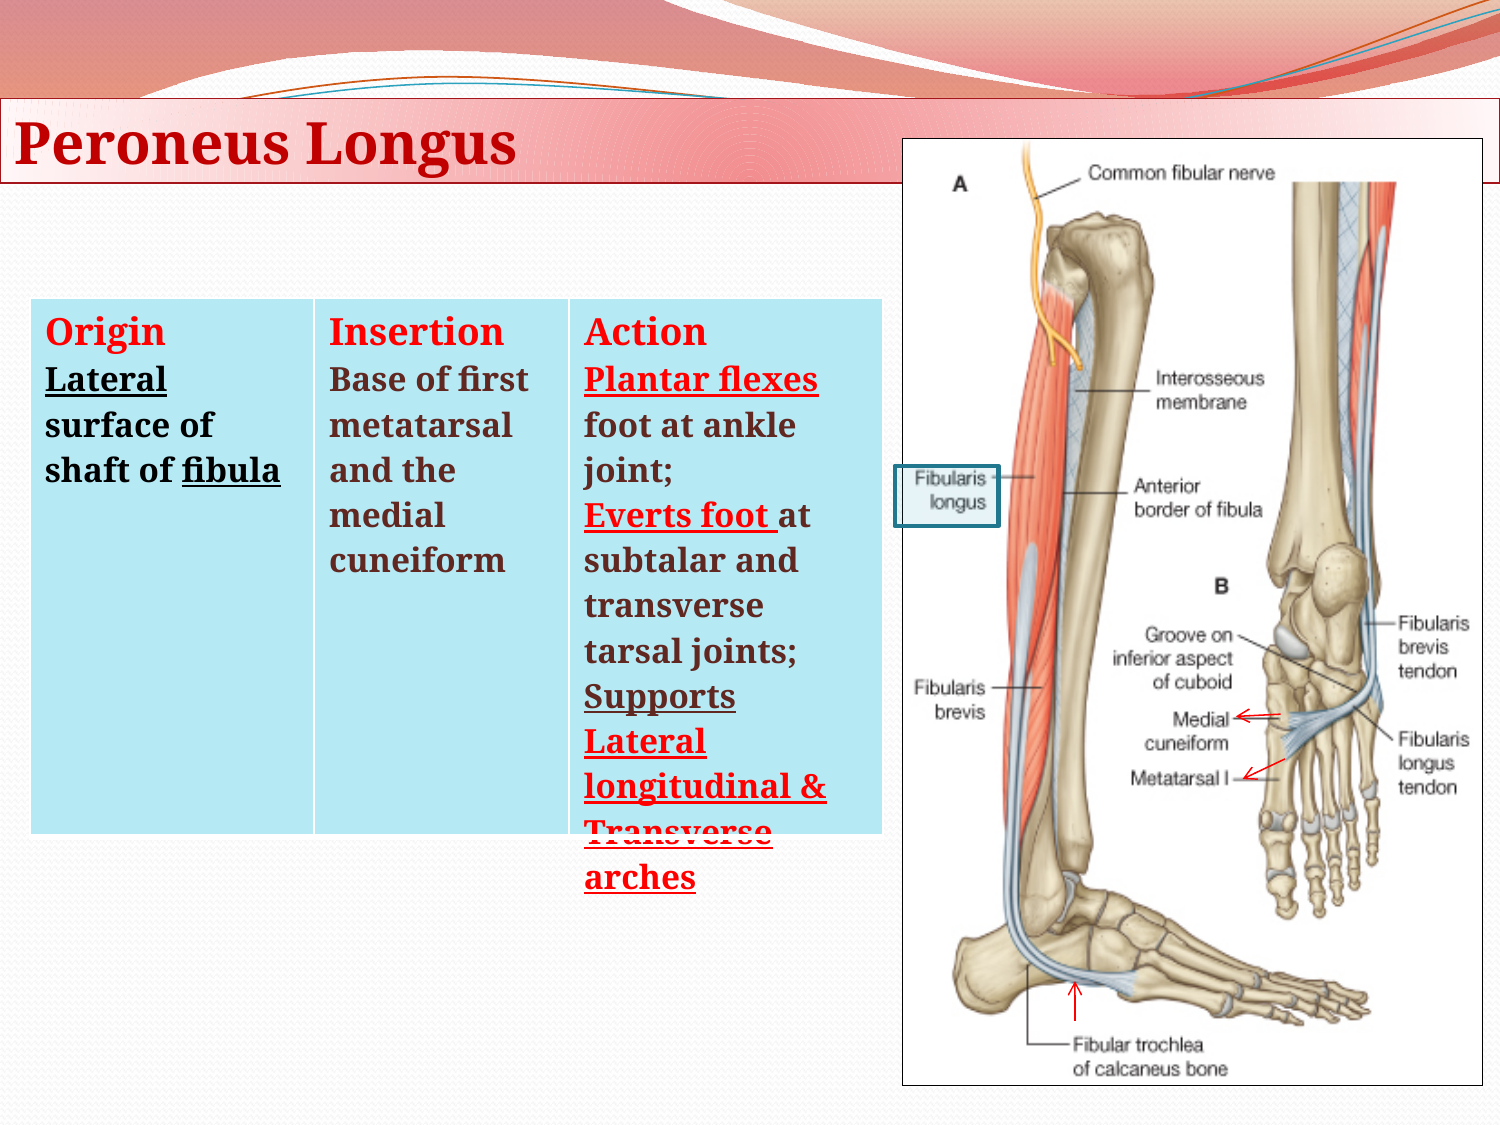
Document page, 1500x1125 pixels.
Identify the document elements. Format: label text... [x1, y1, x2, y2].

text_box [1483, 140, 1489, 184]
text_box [1235, 713, 1281, 717]
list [901, 138, 1483, 1086]
table_header Insertion Base of first metatarsal and the medial cuneiform [315, 299, 568, 834]
text_box Peroneus Longus [0, 98, 1500, 184]
table_header Action Plantar flexes foot at ankle joint; Everts foot at subtalar and transverse tarsal joints; Supports Lateral longitudinal & Transverse arches [570, 299, 882, 834]
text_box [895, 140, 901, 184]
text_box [1242, 758, 1286, 780]
table_header Origin Lateral surface of shaft of fibula [31, 299, 313, 834]
